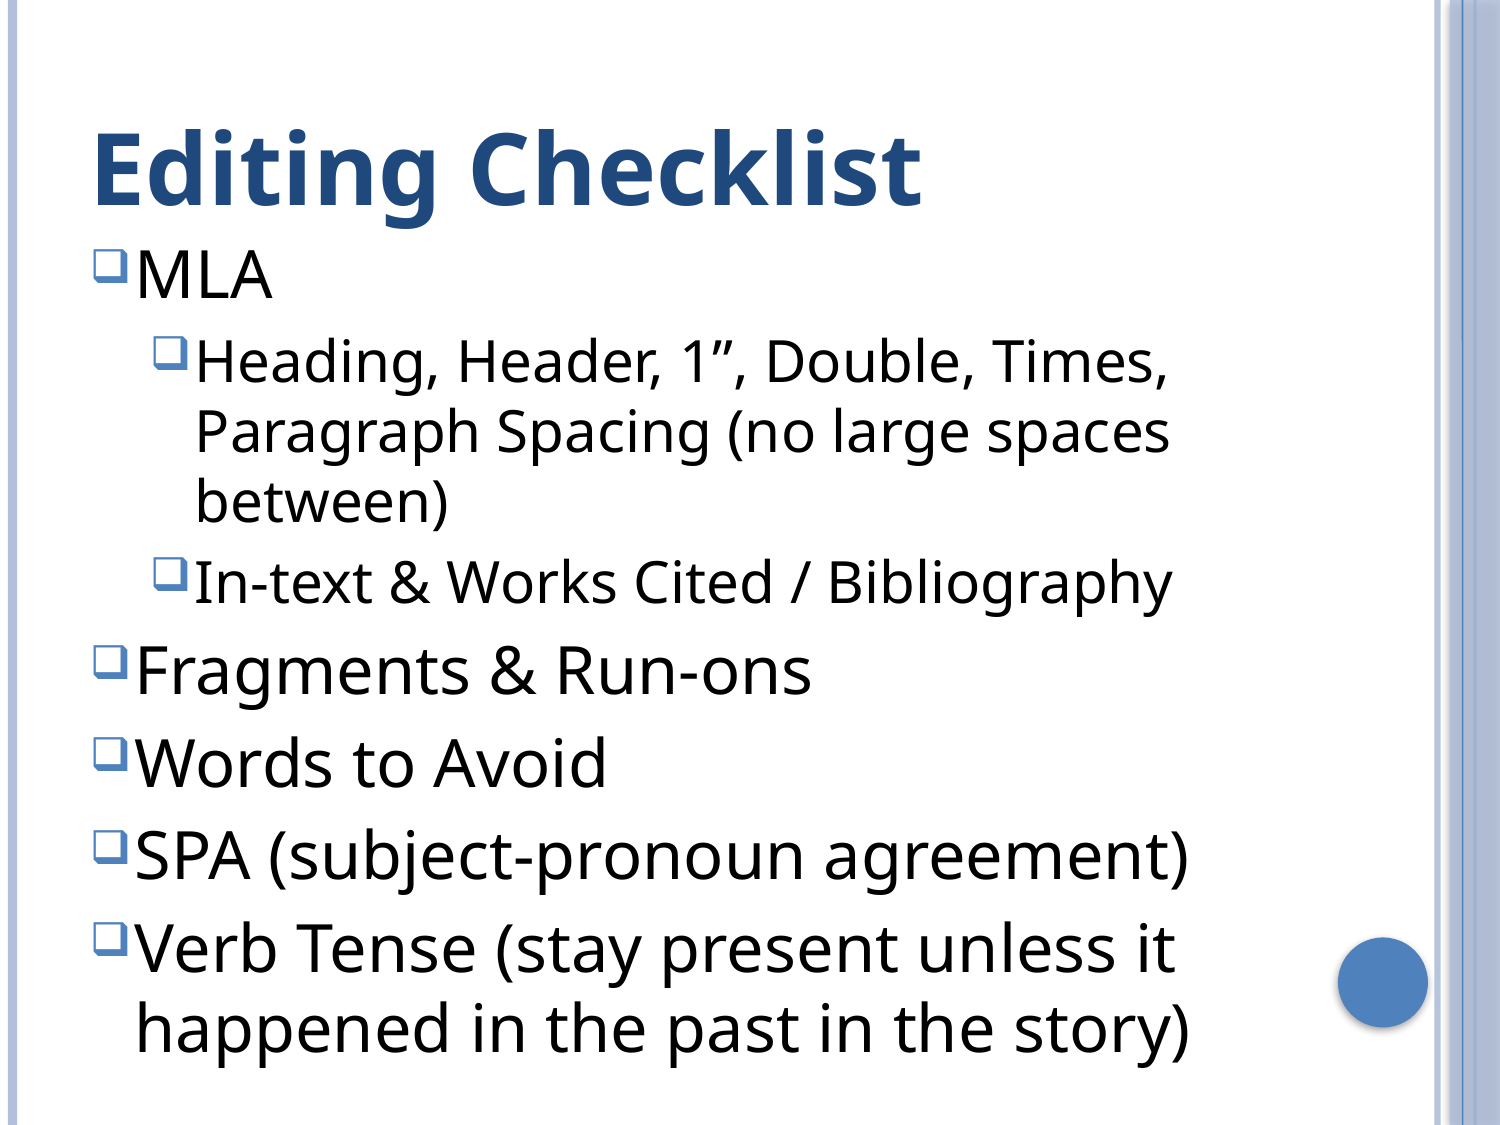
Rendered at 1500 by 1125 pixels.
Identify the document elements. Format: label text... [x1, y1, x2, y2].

list MLA Heading, Header, 1”, Double, Times, Paragraph Spacing (no large spaces between) In-text & Works Cited / Bibliography Fragments & Run-ons Words to Avoid SPA (subject-pronoun agreement) Verb Tense (stay present unless it happened in the past in the story) [75, 224, 1425, 1005]
title Editing Checklist [75, 45, 1300, 224]
